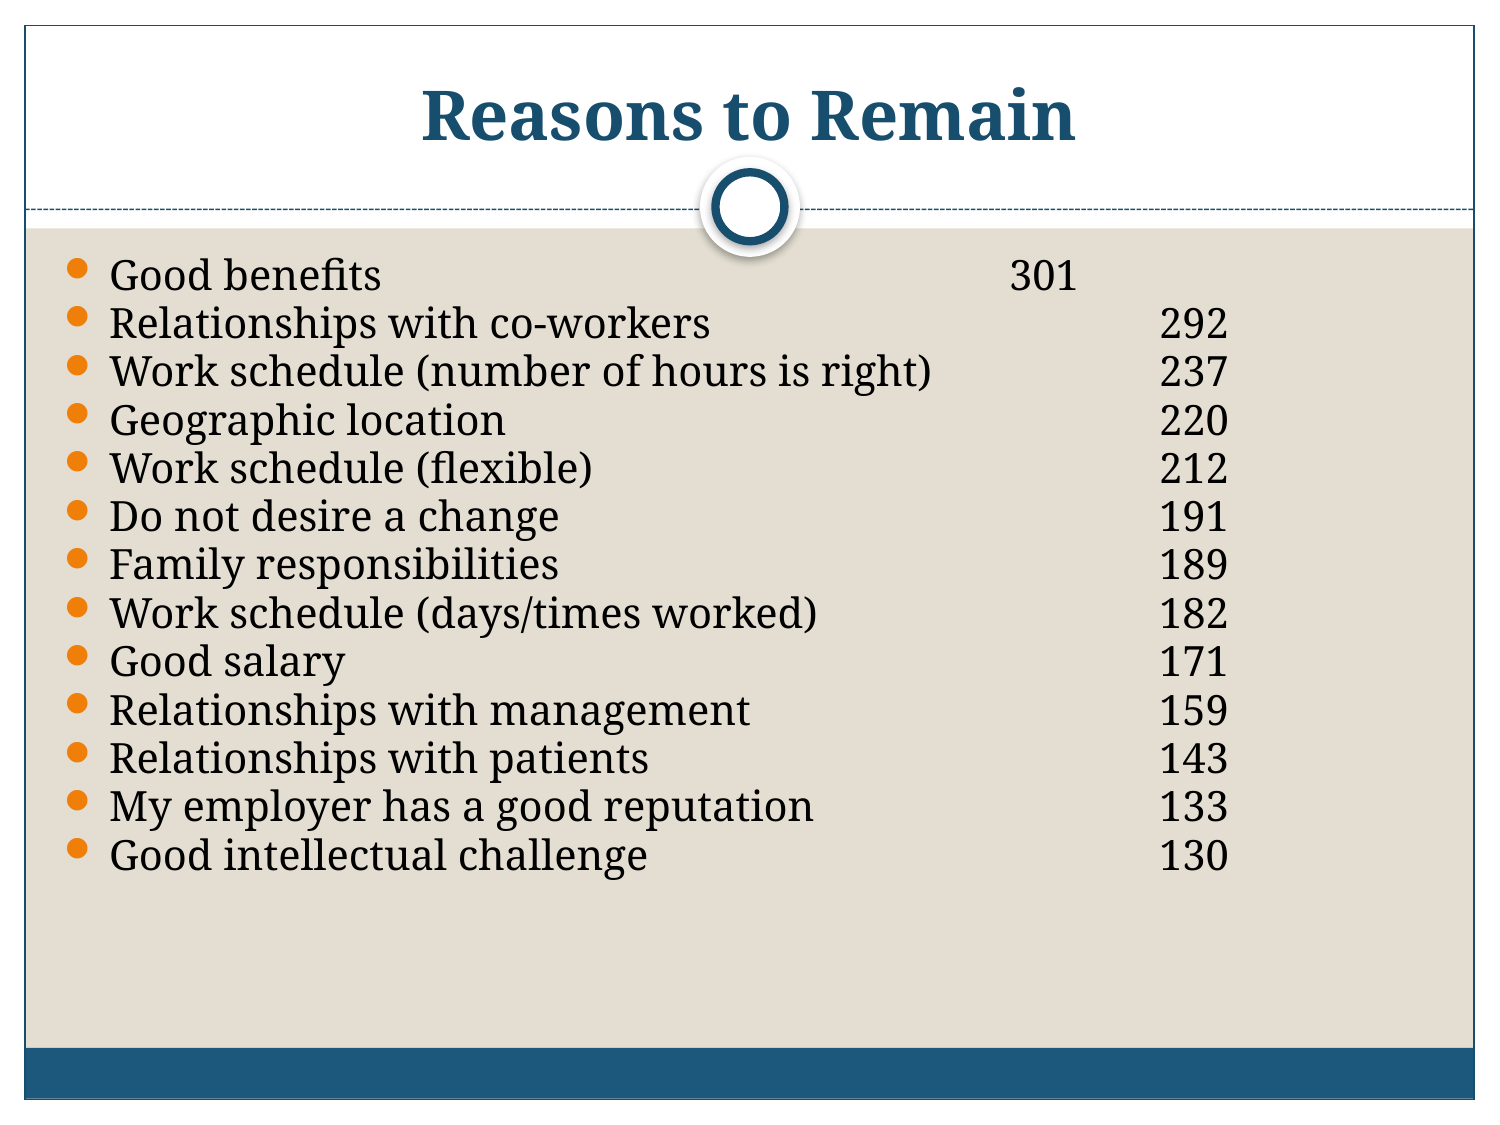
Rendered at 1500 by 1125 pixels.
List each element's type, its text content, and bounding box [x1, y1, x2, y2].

list Good benefits 301 Relationships with co-workers 292 Work schedule (number of hours is right) 237 Geographic location 220 Work schedule (flexible) 212 Do not desire a change 191 Family responsibilities 189 Work schedule (days/times worked) 182 Good salary 171 Relationships with management 159 Relationships with patients 143 My employer has a good reputation 133 Good intellectual challenge 130 [49, 250, 1445, 1001]
title Reasons to Remain [49, 37, 1450, 162]
